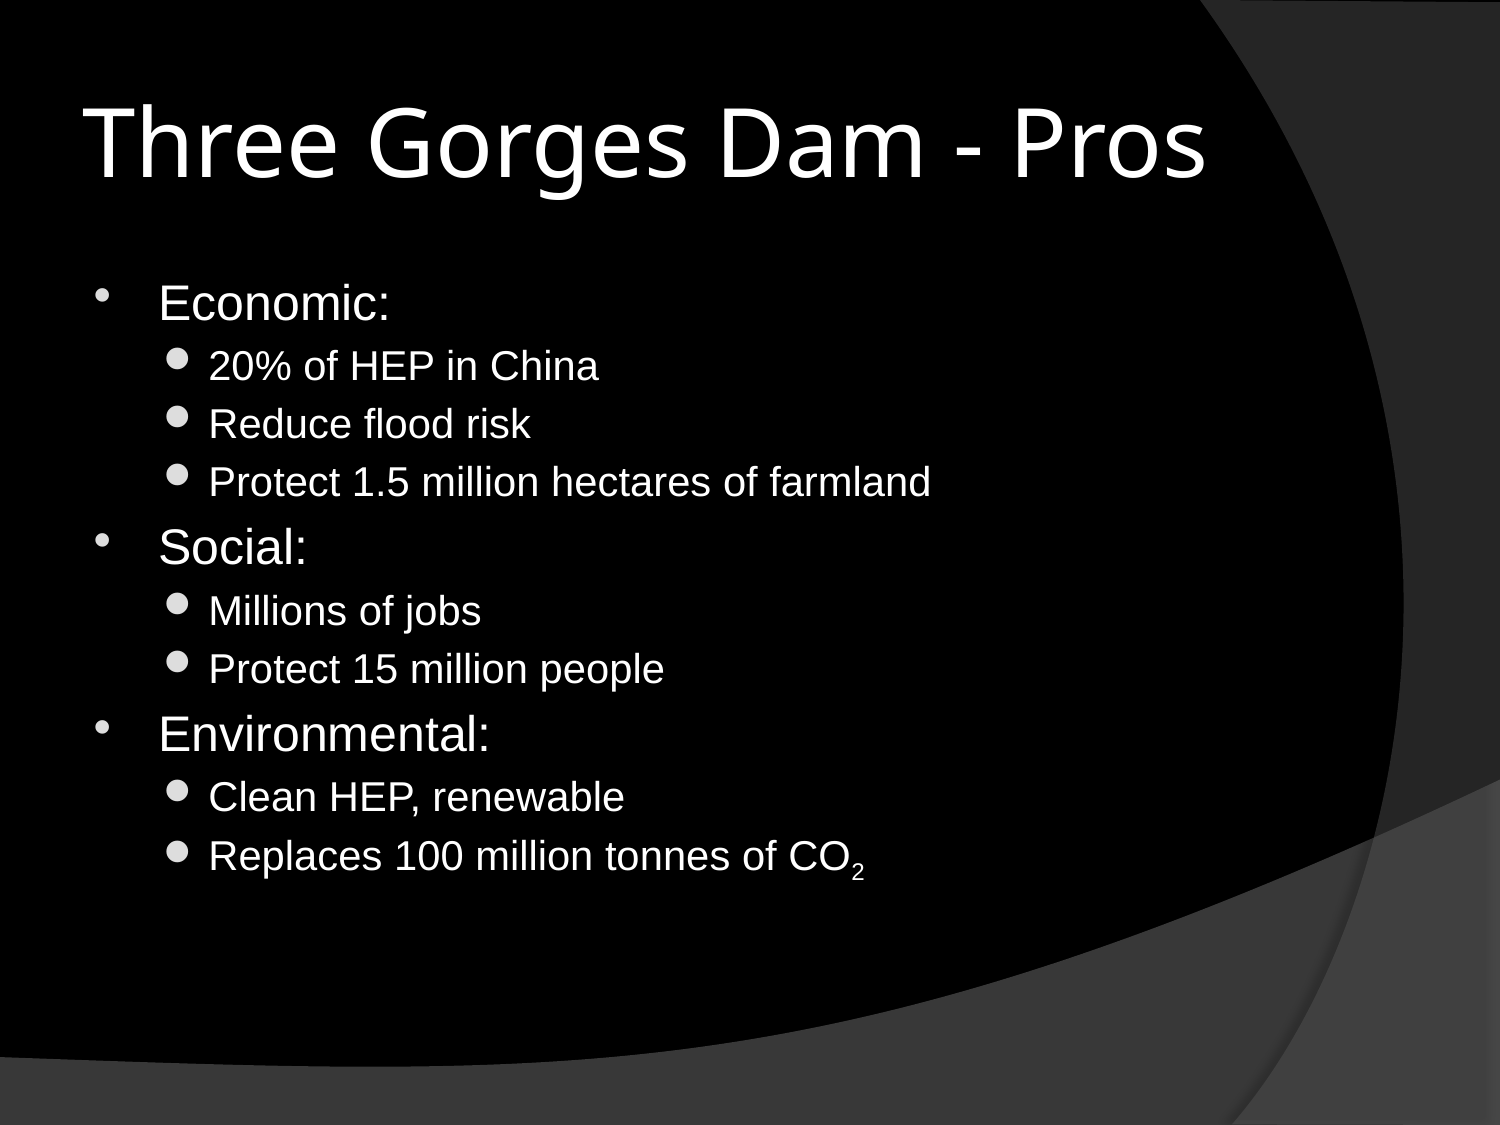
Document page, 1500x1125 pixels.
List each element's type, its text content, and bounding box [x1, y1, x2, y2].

title Three Gorges Dam - Pros [75, 45, 1300, 233]
list Economic: 20% of HEP in China Reduce flood risk Protect 1.5 million hectares of farmland Social: Millions of jobs Protect 15 million people Environmental: Clean HEP, renewable Replaces 100 million tonnes of CO2 [75, 262, 1300, 1005]
